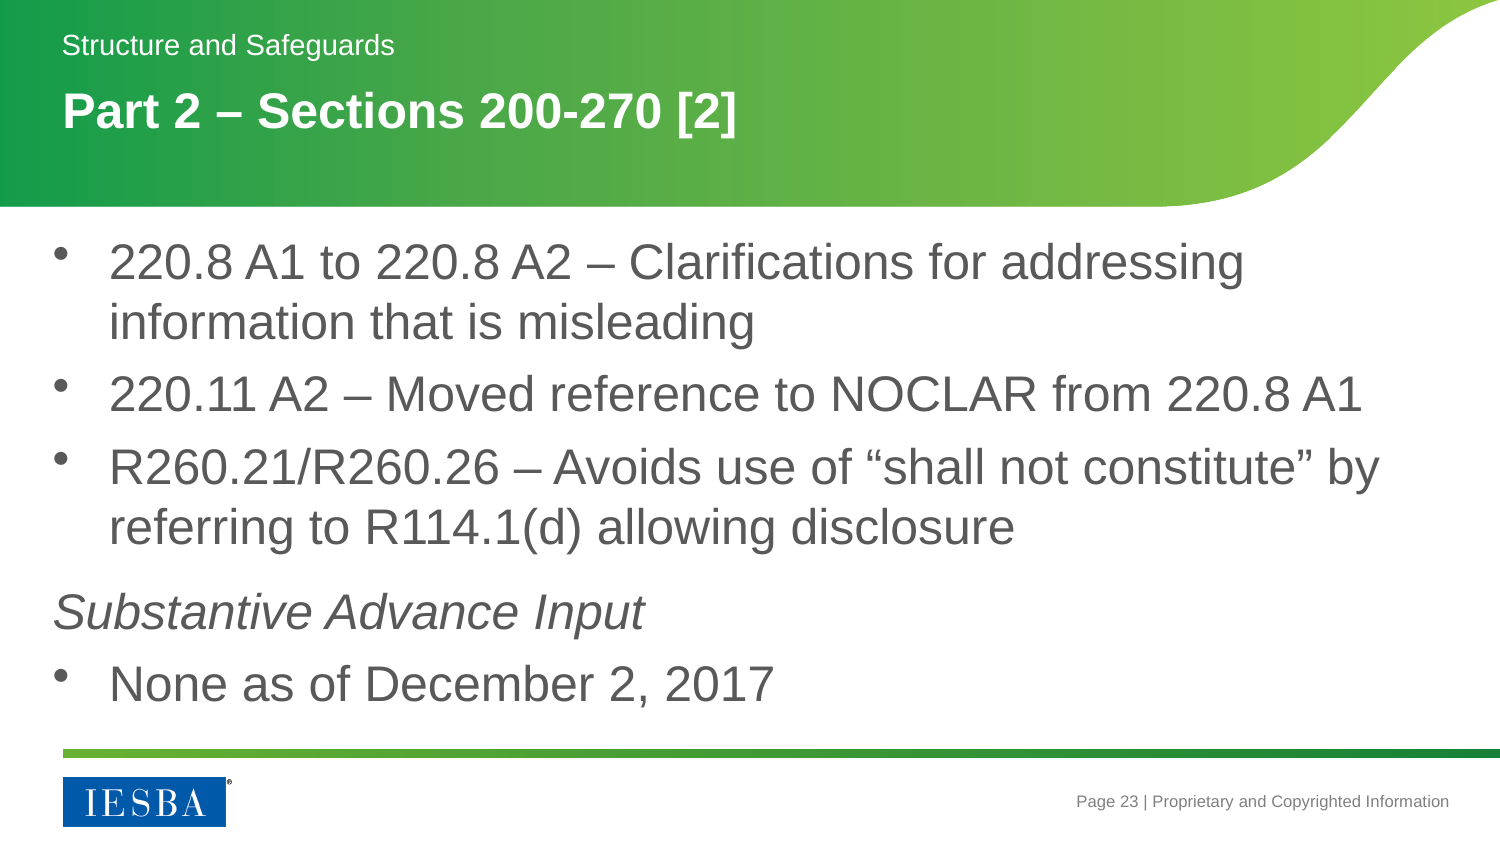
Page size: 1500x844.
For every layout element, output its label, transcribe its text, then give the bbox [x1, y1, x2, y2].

title Part 2 – Sections 200-270 [2] [62, 75, 1300, 142]
picture [0, 0, 1500, 207]
subtitle Structure and Safeguards [61, 25, 500, 55]
picture [63, 777, 232, 827]
list 220.8 A1 to 220.8 A2 – Clarifications for addressing information that is misleading 220.11 A2 – Moved reference to NOCLAR from 220.8 A1 R260.21/R260.26 – Avoids use of “shall not constitute” by referring to R114.1(d) allowing disclosure Substantive Advance Input None as of December 2, 2017 [37, 221, 1475, 723]
